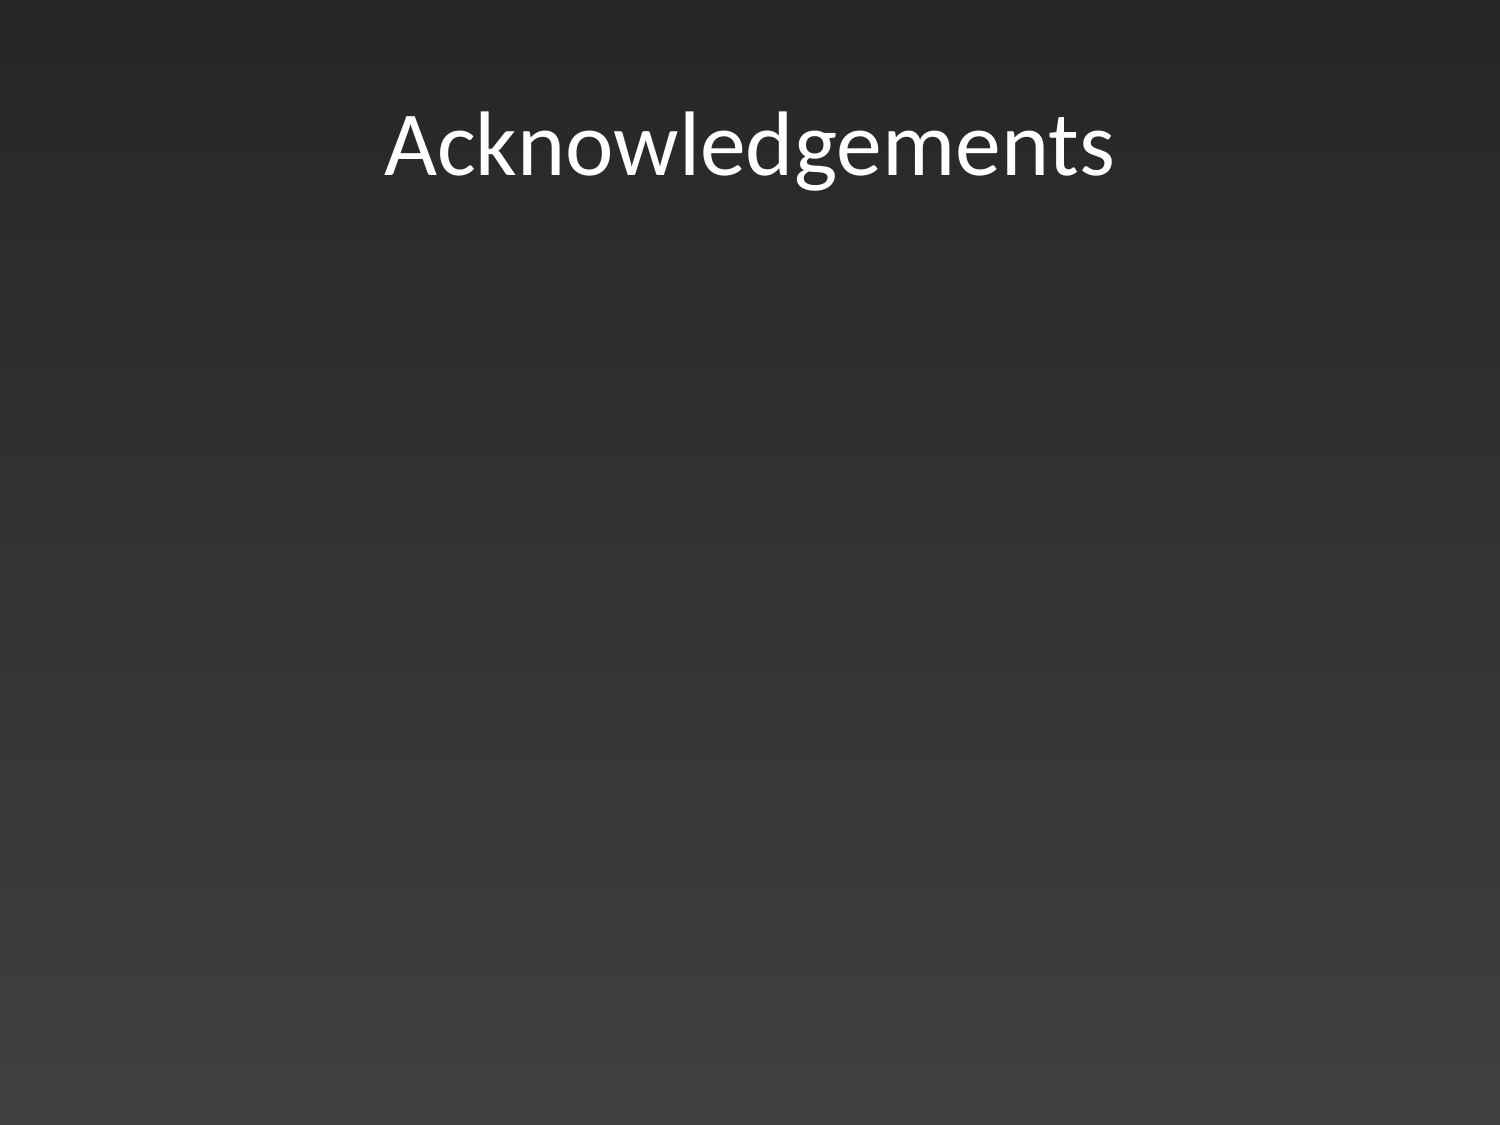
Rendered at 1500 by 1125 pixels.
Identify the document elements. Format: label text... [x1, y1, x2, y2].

title Acknowledgements [75, 45, 1425, 233]
